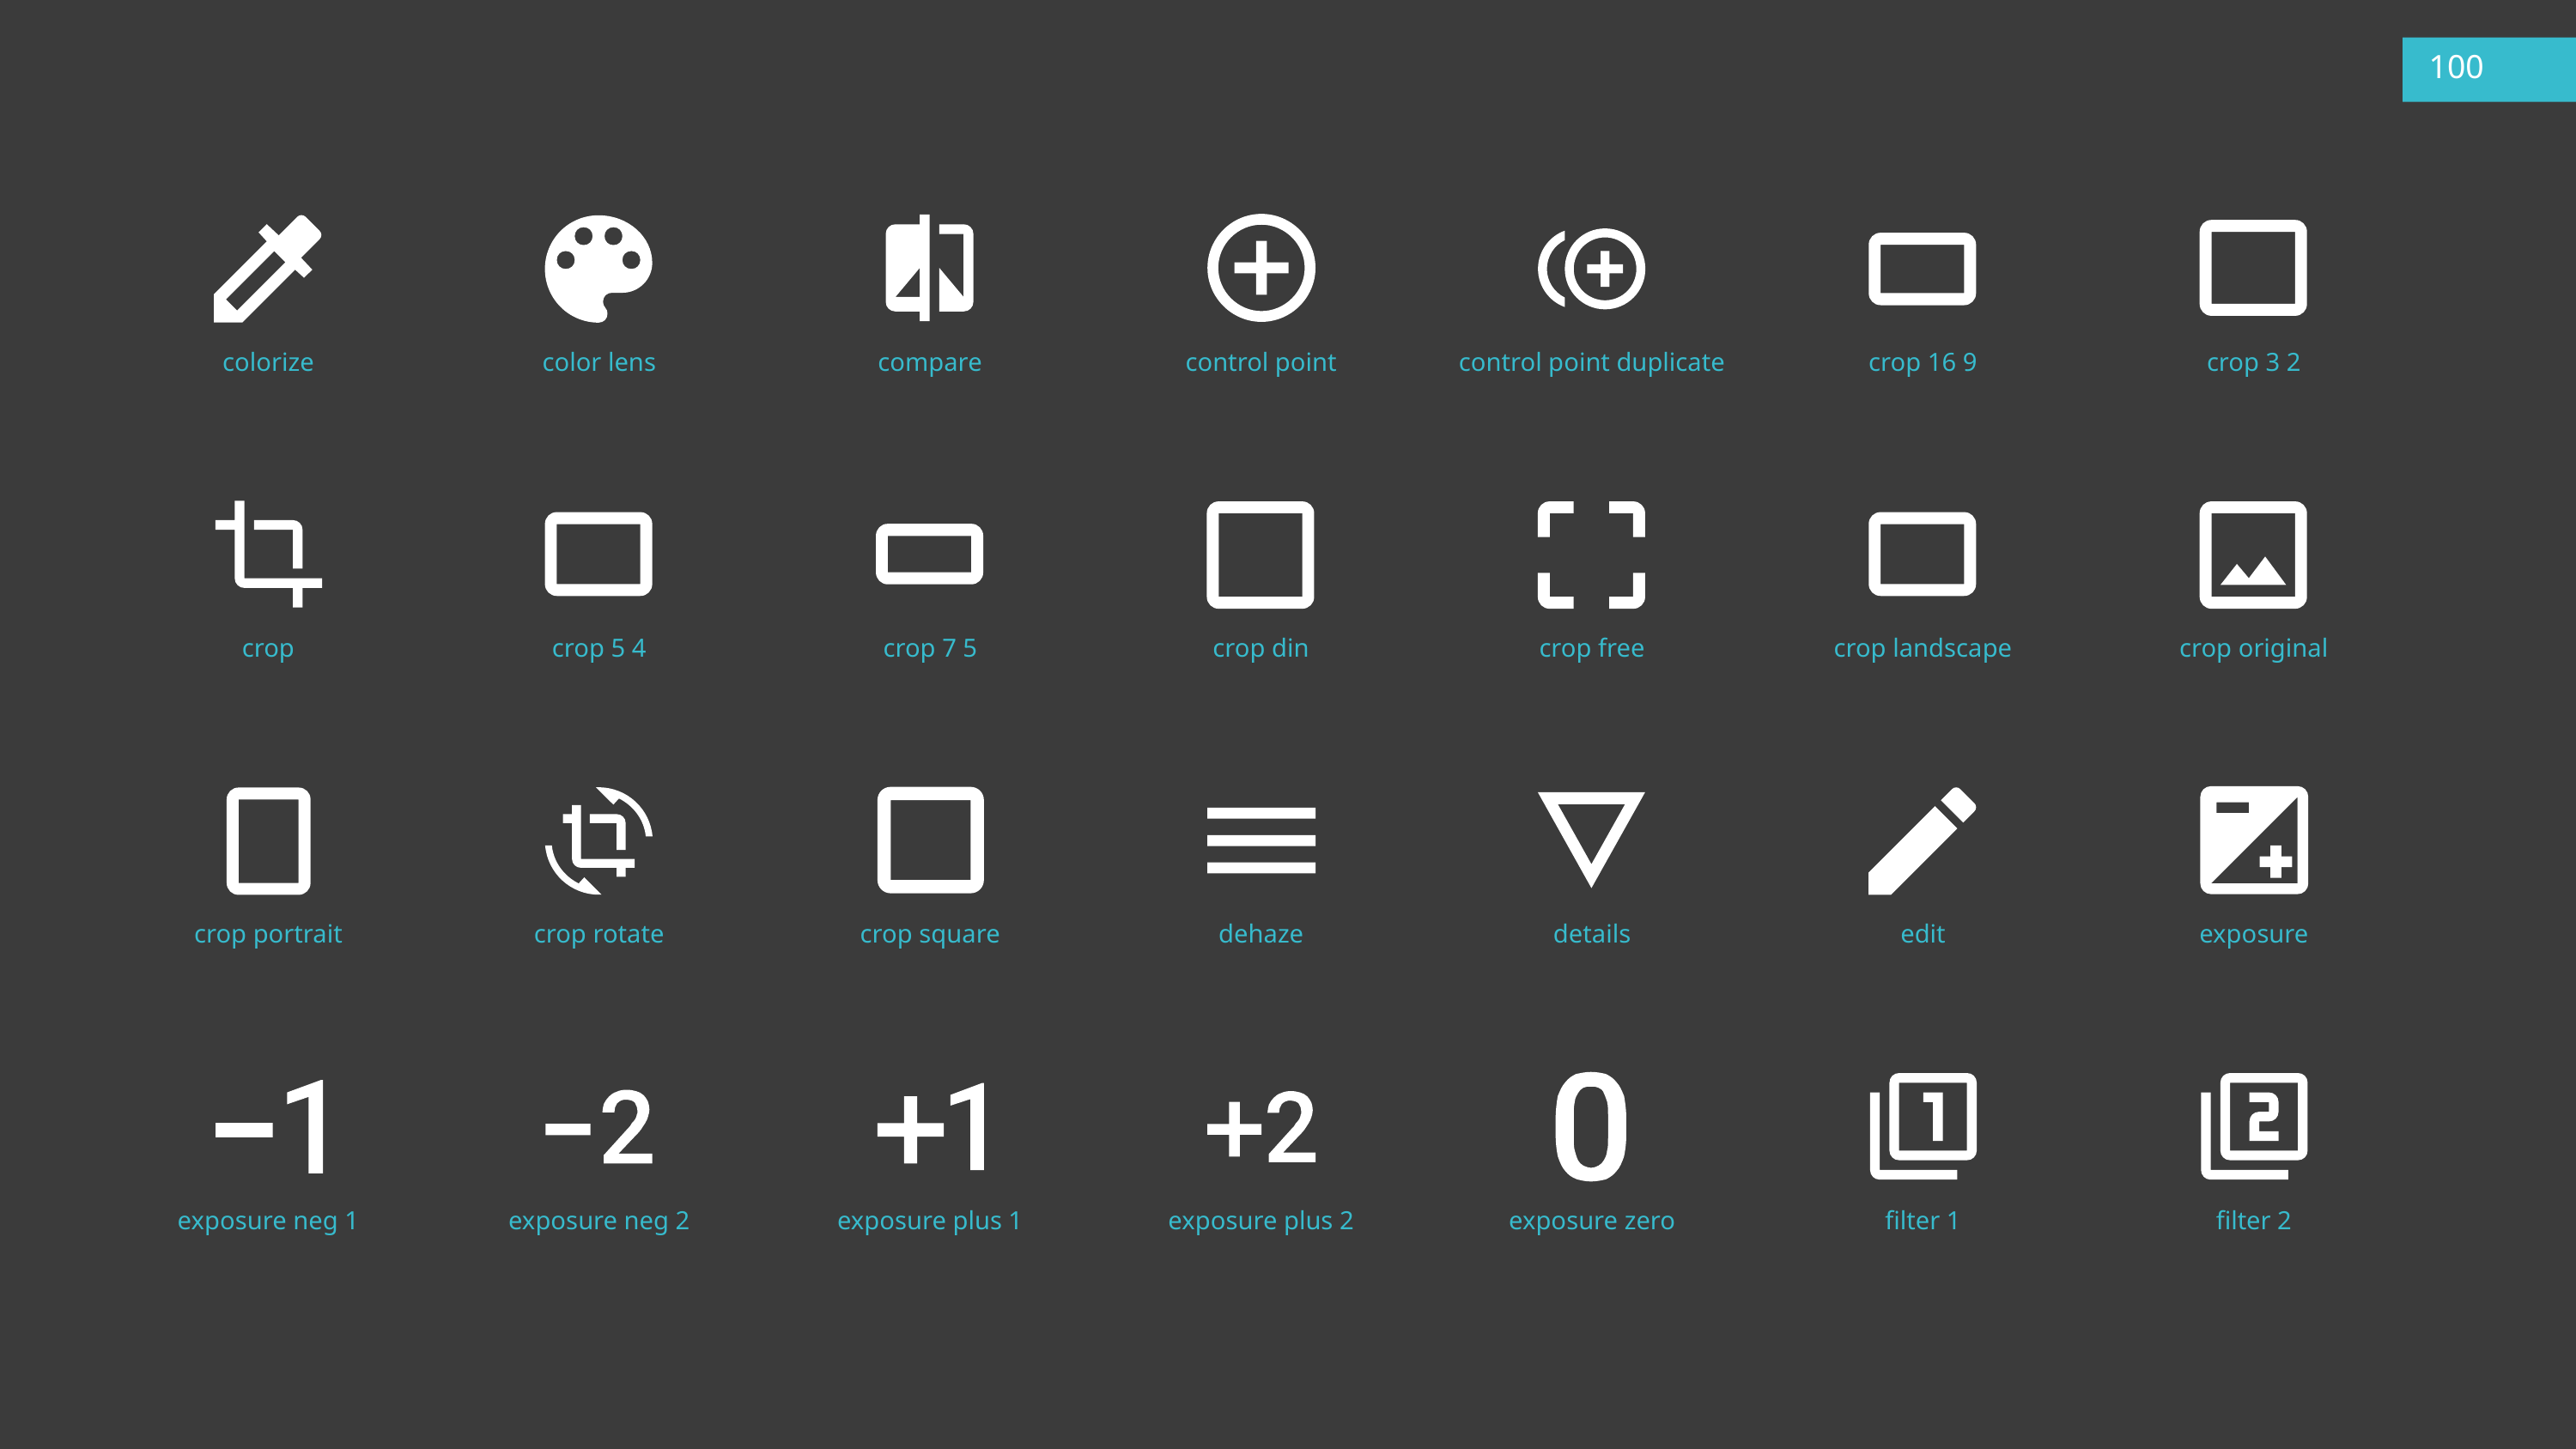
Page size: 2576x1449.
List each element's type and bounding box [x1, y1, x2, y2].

text_box [2220, 1073, 2308, 1161]
text_box [885, 214, 930, 322]
text_box [1609, 501, 1645, 537]
text_box [89, 626, 2433, 669]
text_box [1609, 573, 1645, 609]
text_box [1207, 214, 1316, 322]
text_box [226, 787, 311, 895]
text_box [2199, 220, 2307, 316]
text_box [89, 339, 2433, 383]
text_box [253, 519, 303, 569]
text_box [545, 1124, 591, 1136]
text_box [215, 500, 323, 608]
text_box [1889, 1073, 1978, 1161]
text_box [544, 512, 653, 597]
text_box [1868, 512, 1977, 597]
text_box [877, 1096, 945, 1164]
text_box [596, 787, 653, 837]
text_box [1538, 230, 1565, 307]
text_box [1207, 807, 1316, 819]
text_box [1555, 1071, 1626, 1182]
text_box [1537, 791, 1645, 888]
text_box [1207, 834, 1316, 846]
text_box [939, 224, 974, 312]
text_box [1207, 862, 1316, 874]
text_box [89, 1197, 2433, 1241]
text_box [2199, 501, 2307, 609]
text_box [2200, 785, 2309, 894]
text_box [216, 1123, 273, 1137]
text_box [877, 786, 984, 894]
text_box [950, 1082, 984, 1171]
text_box [544, 845, 602, 895]
text_box [544, 215, 653, 323]
text_box [214, 215, 322, 323]
text_box [1868, 233, 1977, 306]
text_box [1868, 806, 1958, 895]
text_box [1206, 501, 1315, 609]
text_box [1564, 228, 1646, 310]
text_box [1869, 1092, 1958, 1180]
text_box [89, 912, 2433, 955]
text_box [1941, 787, 1977, 823]
text_box [562, 804, 635, 877]
text_box [1537, 501, 1574, 537]
text_box [589, 814, 626, 851]
slide_number [2415, 35, 2502, 100]
text_box [602, 1089, 653, 1164]
text_box [876, 524, 984, 585]
text_box [1207, 1101, 1262, 1157]
text_box [1267, 1091, 1316, 1162]
text_box [2201, 1092, 2288, 1180]
text_box [1537, 573, 1574, 609]
text_box [287, 1080, 324, 1173]
